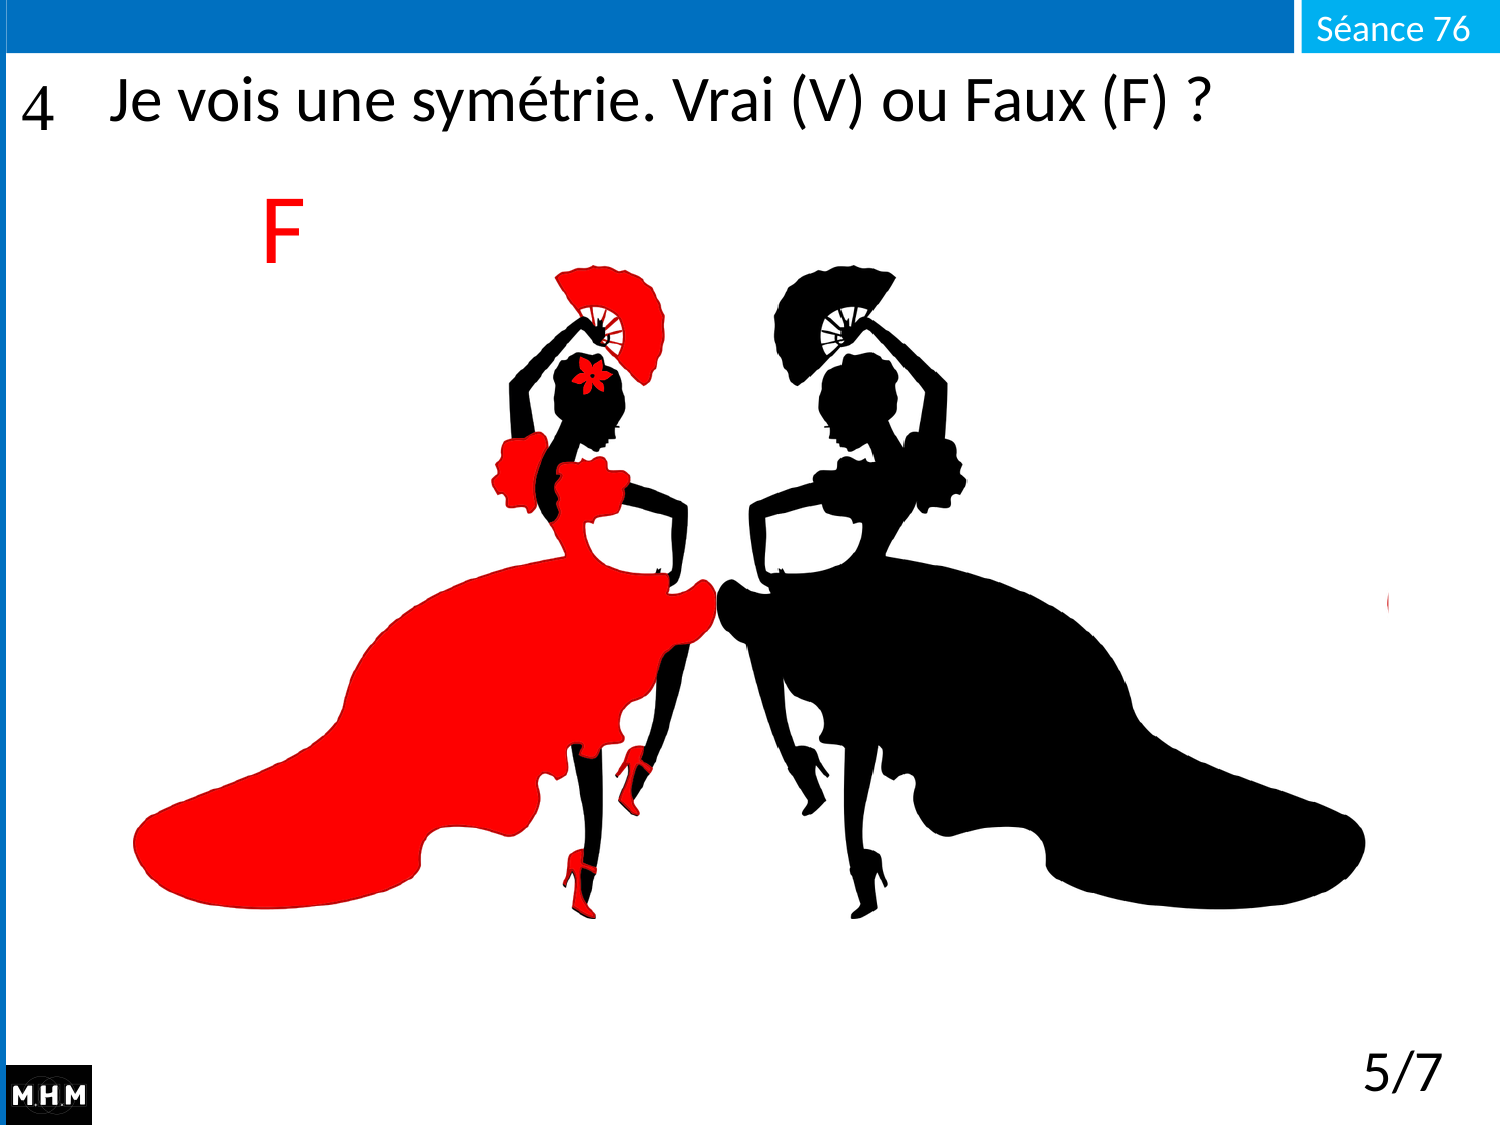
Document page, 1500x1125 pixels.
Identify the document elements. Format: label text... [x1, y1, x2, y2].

picture [6, 1065, 92, 1125]
title Je vois une symétrie. Vrai (V) ou Faux (F) ? [94, 57, 1389, 144]
text_box 5/7 [1319, 1026, 1488, 1111]
picture [133, 265, 1389, 919]
text_box F [246, 155, 499, 265]
